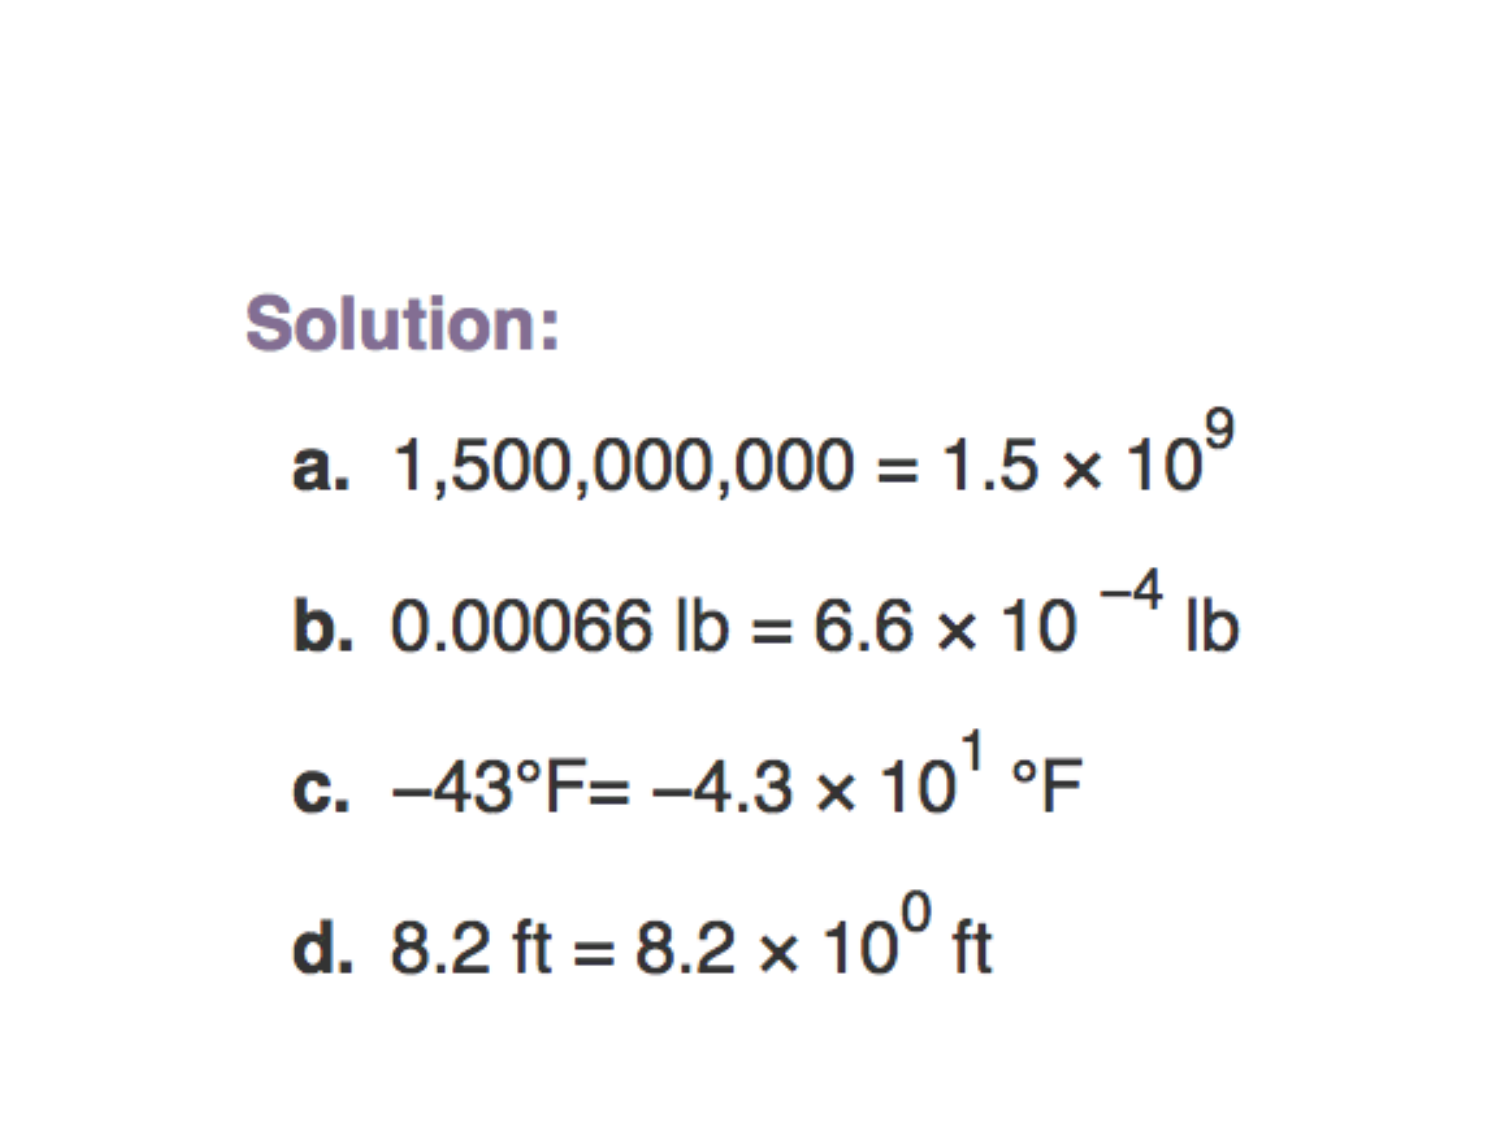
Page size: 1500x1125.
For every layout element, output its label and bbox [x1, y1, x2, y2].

list [74, 262, 1426, 1006]
